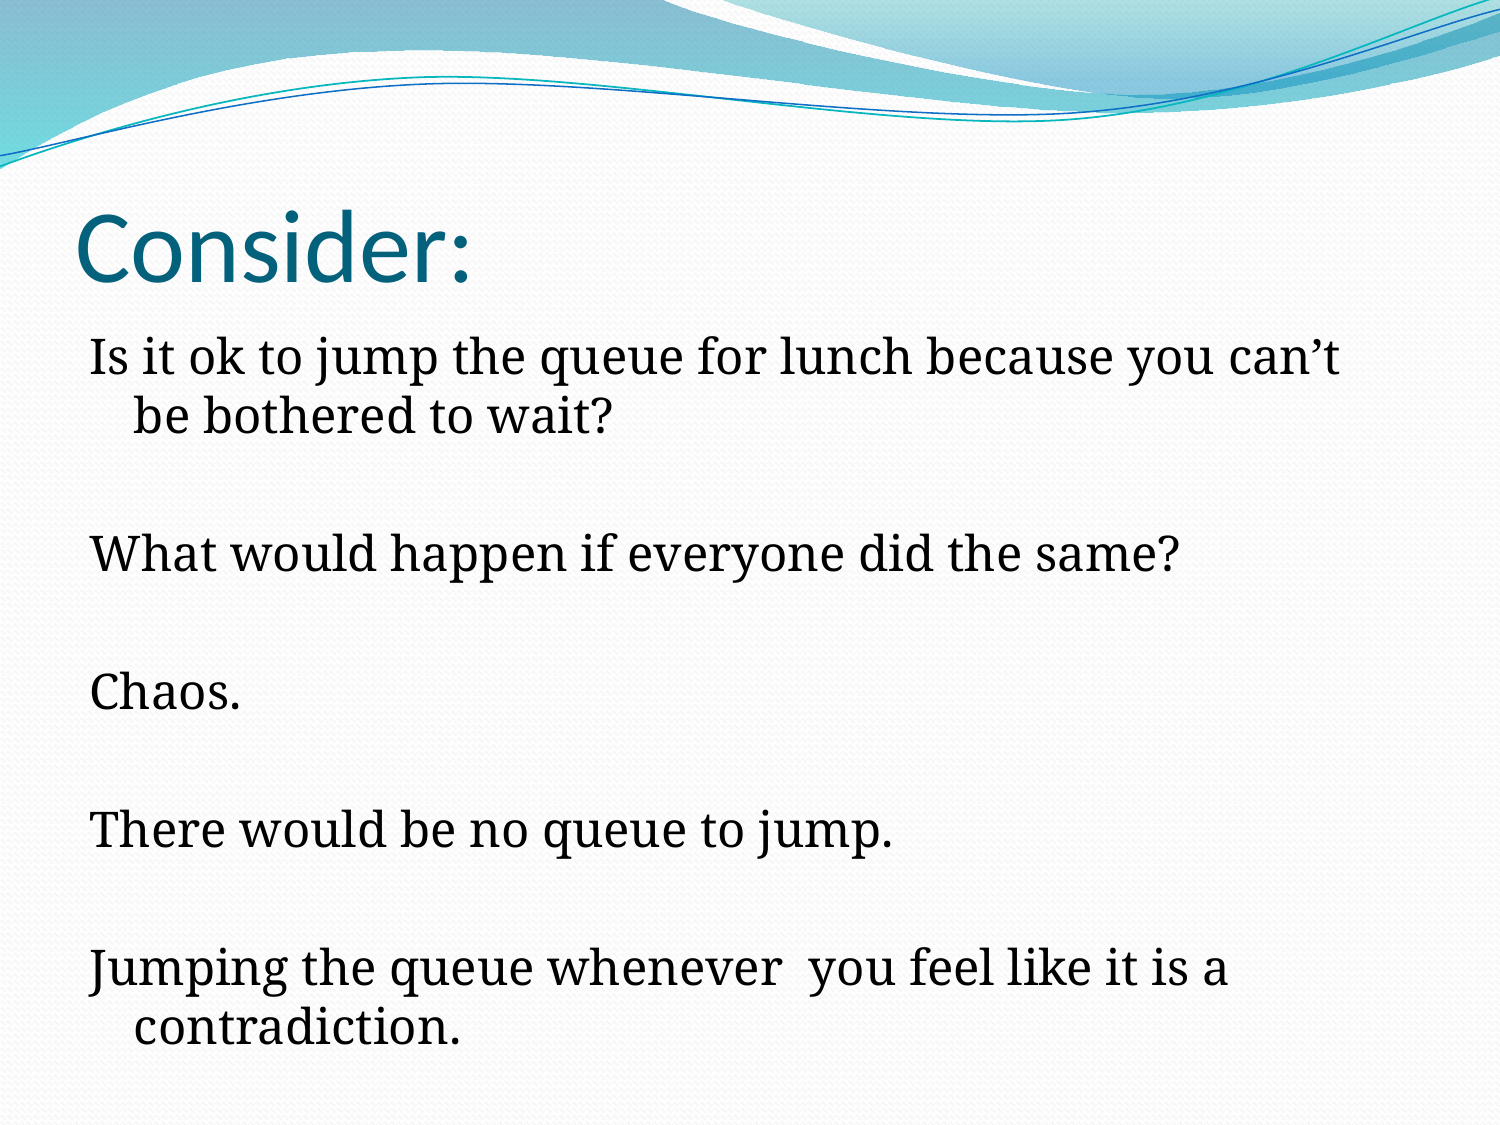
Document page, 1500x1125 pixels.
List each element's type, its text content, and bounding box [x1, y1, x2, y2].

list Is it ok to jump the queue for lunch because you can’t be bothered to wait? What would happen if everyone did the same? Chaos. There would be no queue to jump. Jumping the queue whenever you feel like it is a contradiction. [75, 317, 1425, 1063]
title Consider: [75, 115, 1425, 303]
